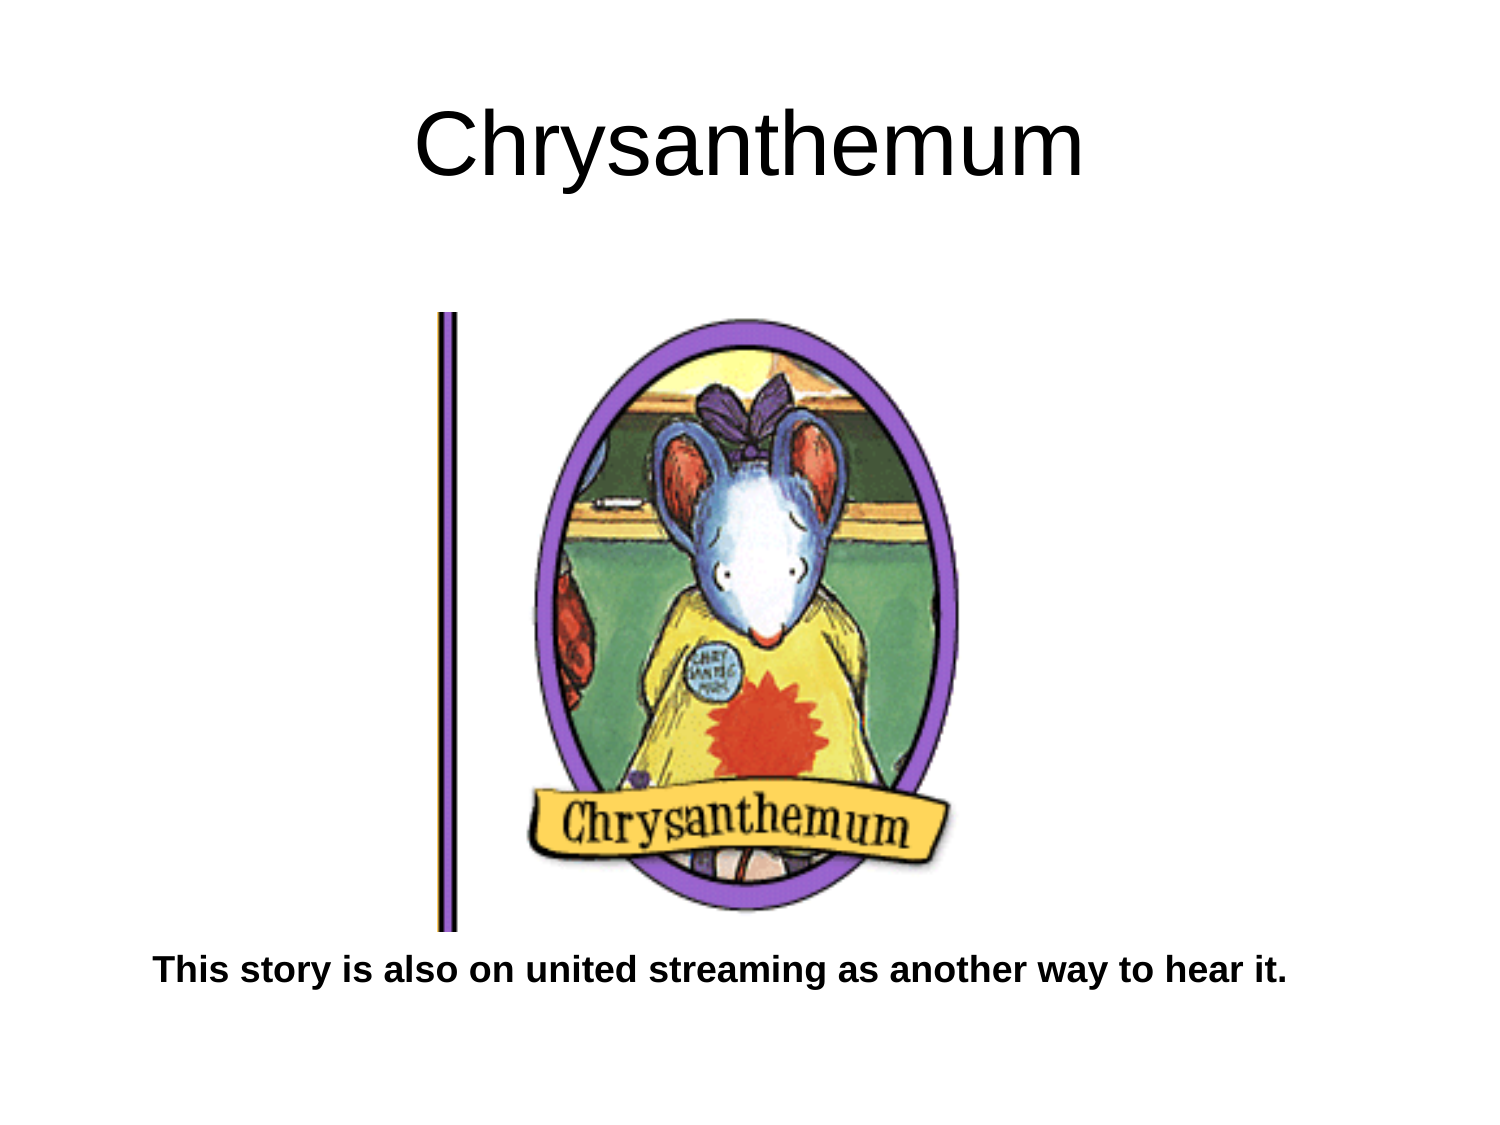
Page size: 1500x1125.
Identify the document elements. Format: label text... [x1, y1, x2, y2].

text_box This story is also on united streaming as another way to hear it. [137, 937, 1304, 998]
title Chrysanthemum [74, 44, 1426, 233]
picture [437, 312, 993, 933]
